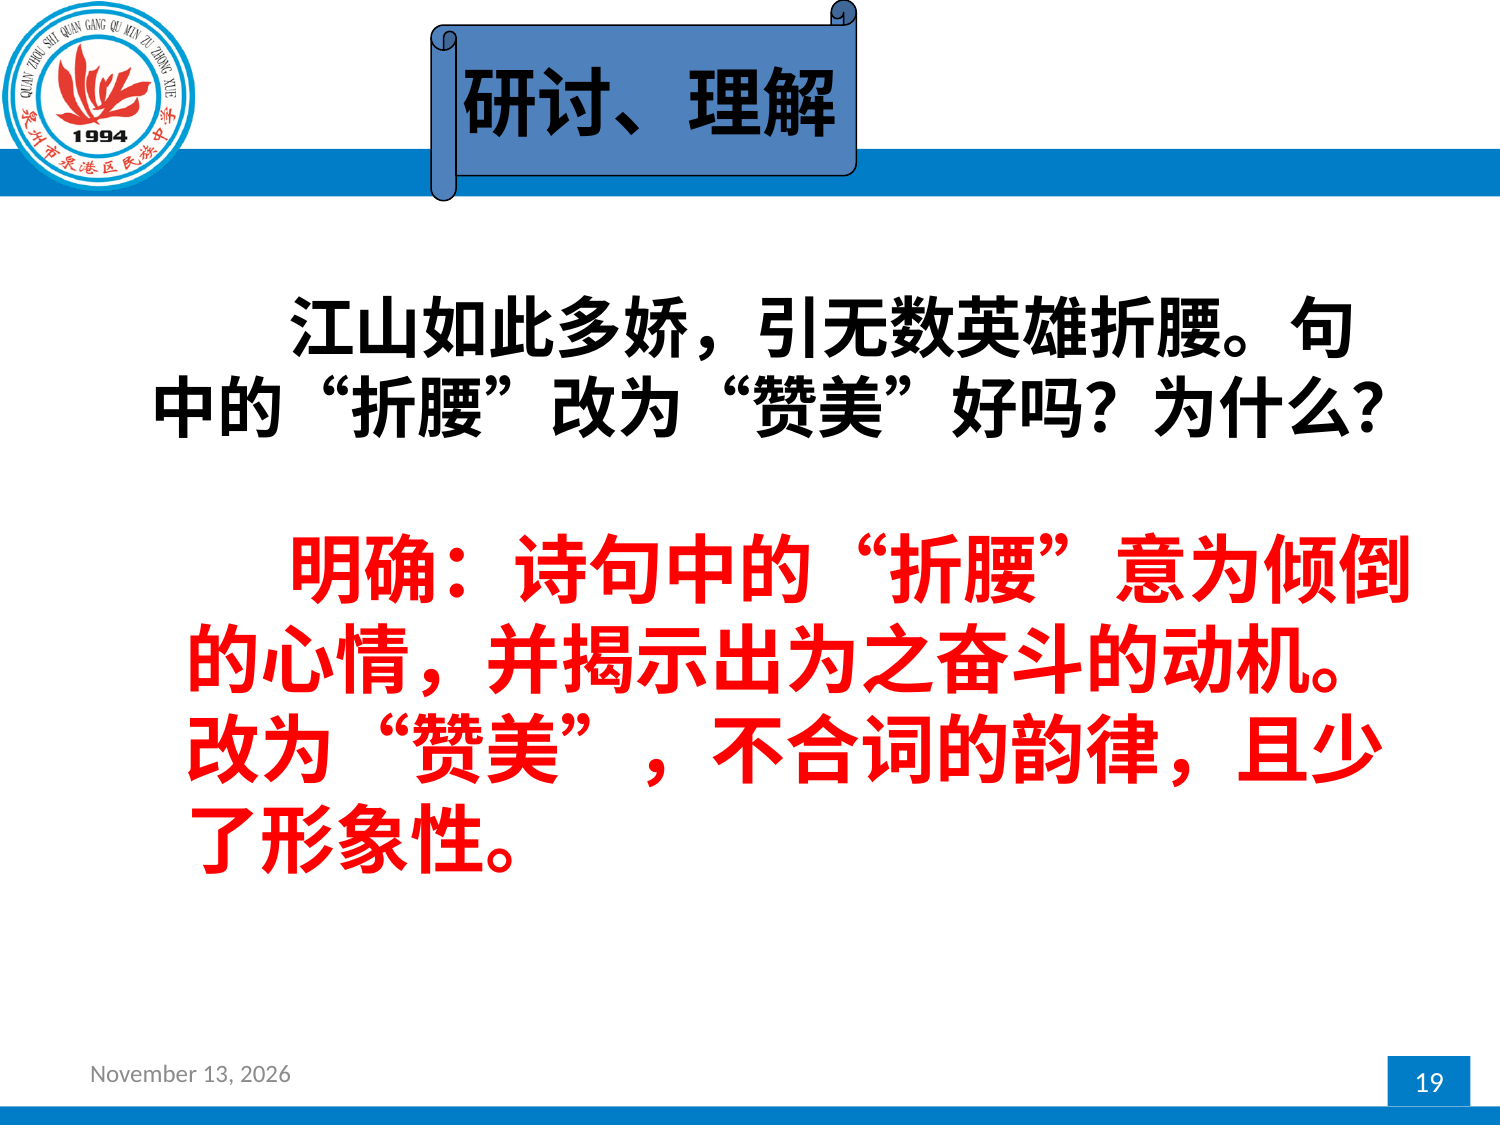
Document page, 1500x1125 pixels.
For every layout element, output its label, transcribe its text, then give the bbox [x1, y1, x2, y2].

text_box 江山如此多娇，引无数英雄折腰。句中的“折腰”改为“赞美”好吗？为什么？ [135, 278, 1436, 454]
text_box 研讨、理解 [431, 0, 857, 201]
picture [2, 1, 88, 86]
text_box 明确：诗句中的“折腰”意为倾倒的心情，并揭示出为之奋斗的动机。改为“赞美”，不合词的韵律，且少了形象性。 [171, 515, 1436, 891]
picture [9, 6, 189, 186]
picture [2, 107, 78, 191]
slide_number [75, 1042, 425, 1103]
picture [110, 1, 195, 79]
picture [120, 114, 195, 191]
